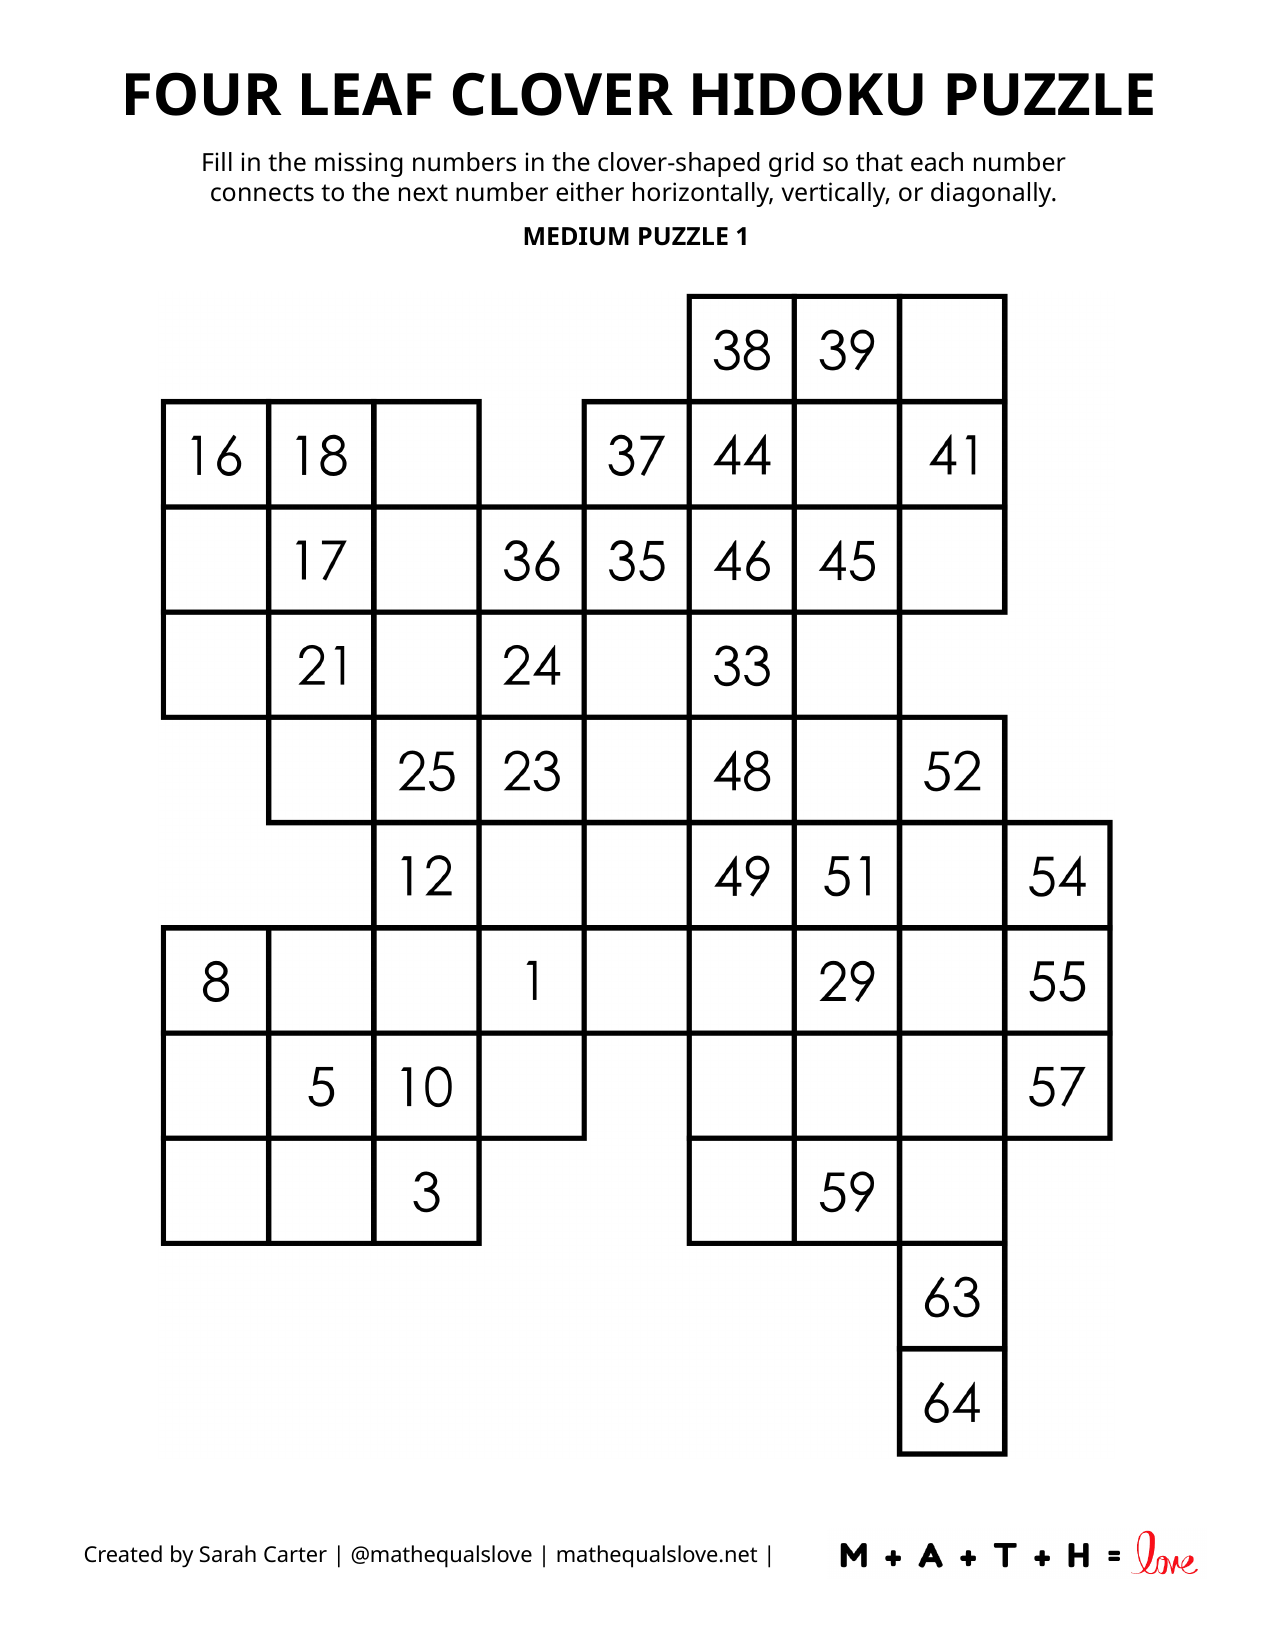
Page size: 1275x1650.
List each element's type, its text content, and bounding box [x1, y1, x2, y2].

text_box Fill in the missing numbers in the clover-shaped grid so that each number connects to the next number either horizontally, vertically, or diagonally. [0, 139, 1275, 215]
text_box Created by Sarah Carter | @mathequalslove | mathequalslove.net | [68, 1533, 826, 1575]
picture [157, 291, 1116, 1459]
picture [826, 1528, 1207, 1580]
text_box FOUR LEAF CLOVER HIDOKU PUZZLE [66, 50, 1211, 135]
text_box MEDIUM PUZZLE 1 [158, 220, 1115, 272]
